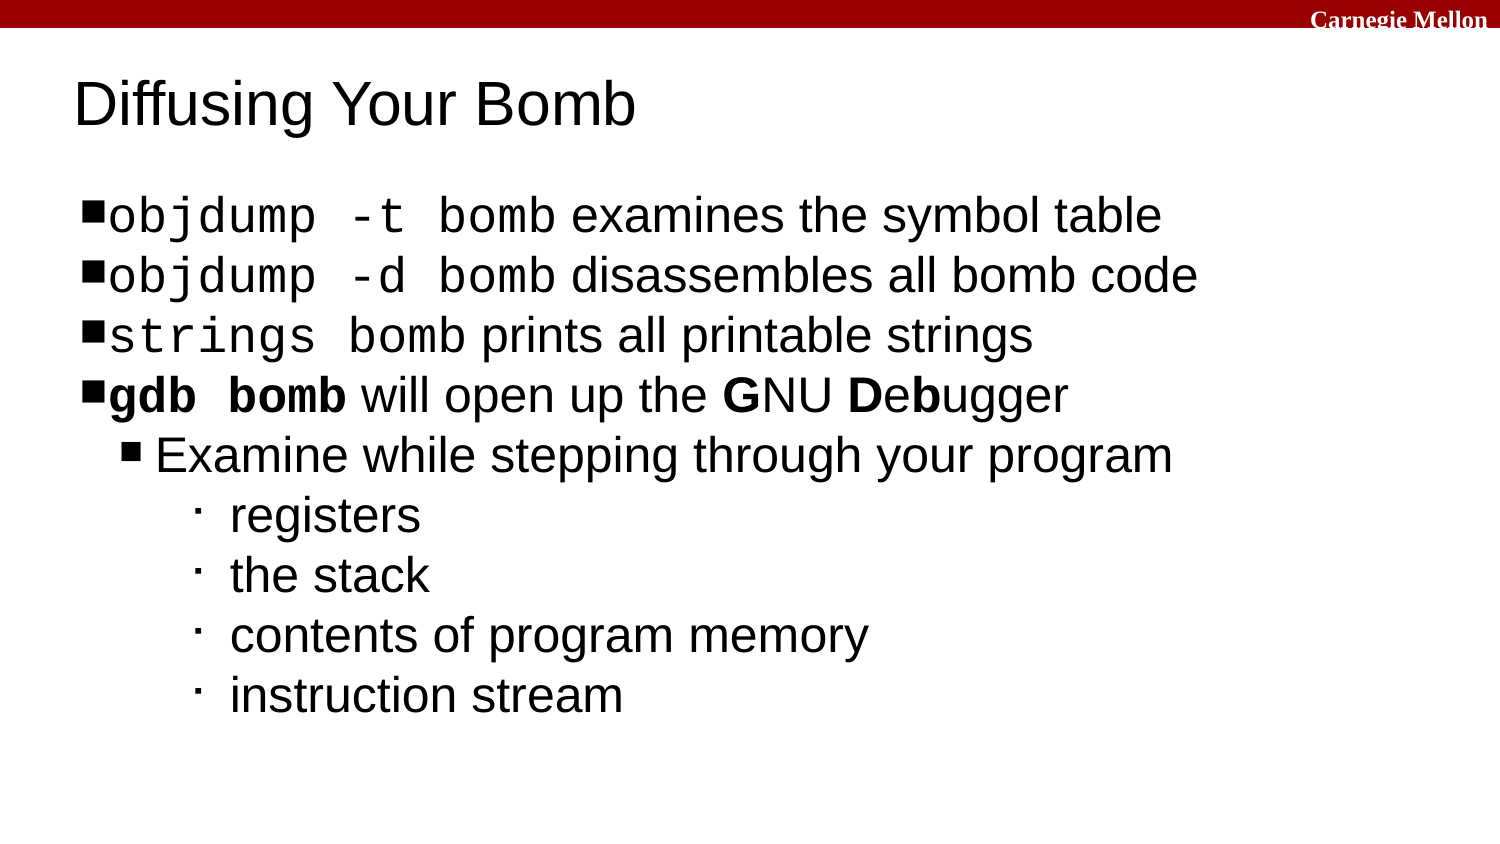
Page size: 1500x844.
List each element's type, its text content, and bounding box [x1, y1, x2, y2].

text_box objdump -t bomb examines the symbol table objdump -d bomb disassembles all bomb code strings bomb prints all printable strings gdb bomb will open up the GNU Debugger Examine while stepping through your program registers the stack contents of program memory instruction stream [65, 167, 1361, 738]
text_box Diffusing Your Bomb [58, 15, 1304, 186]
